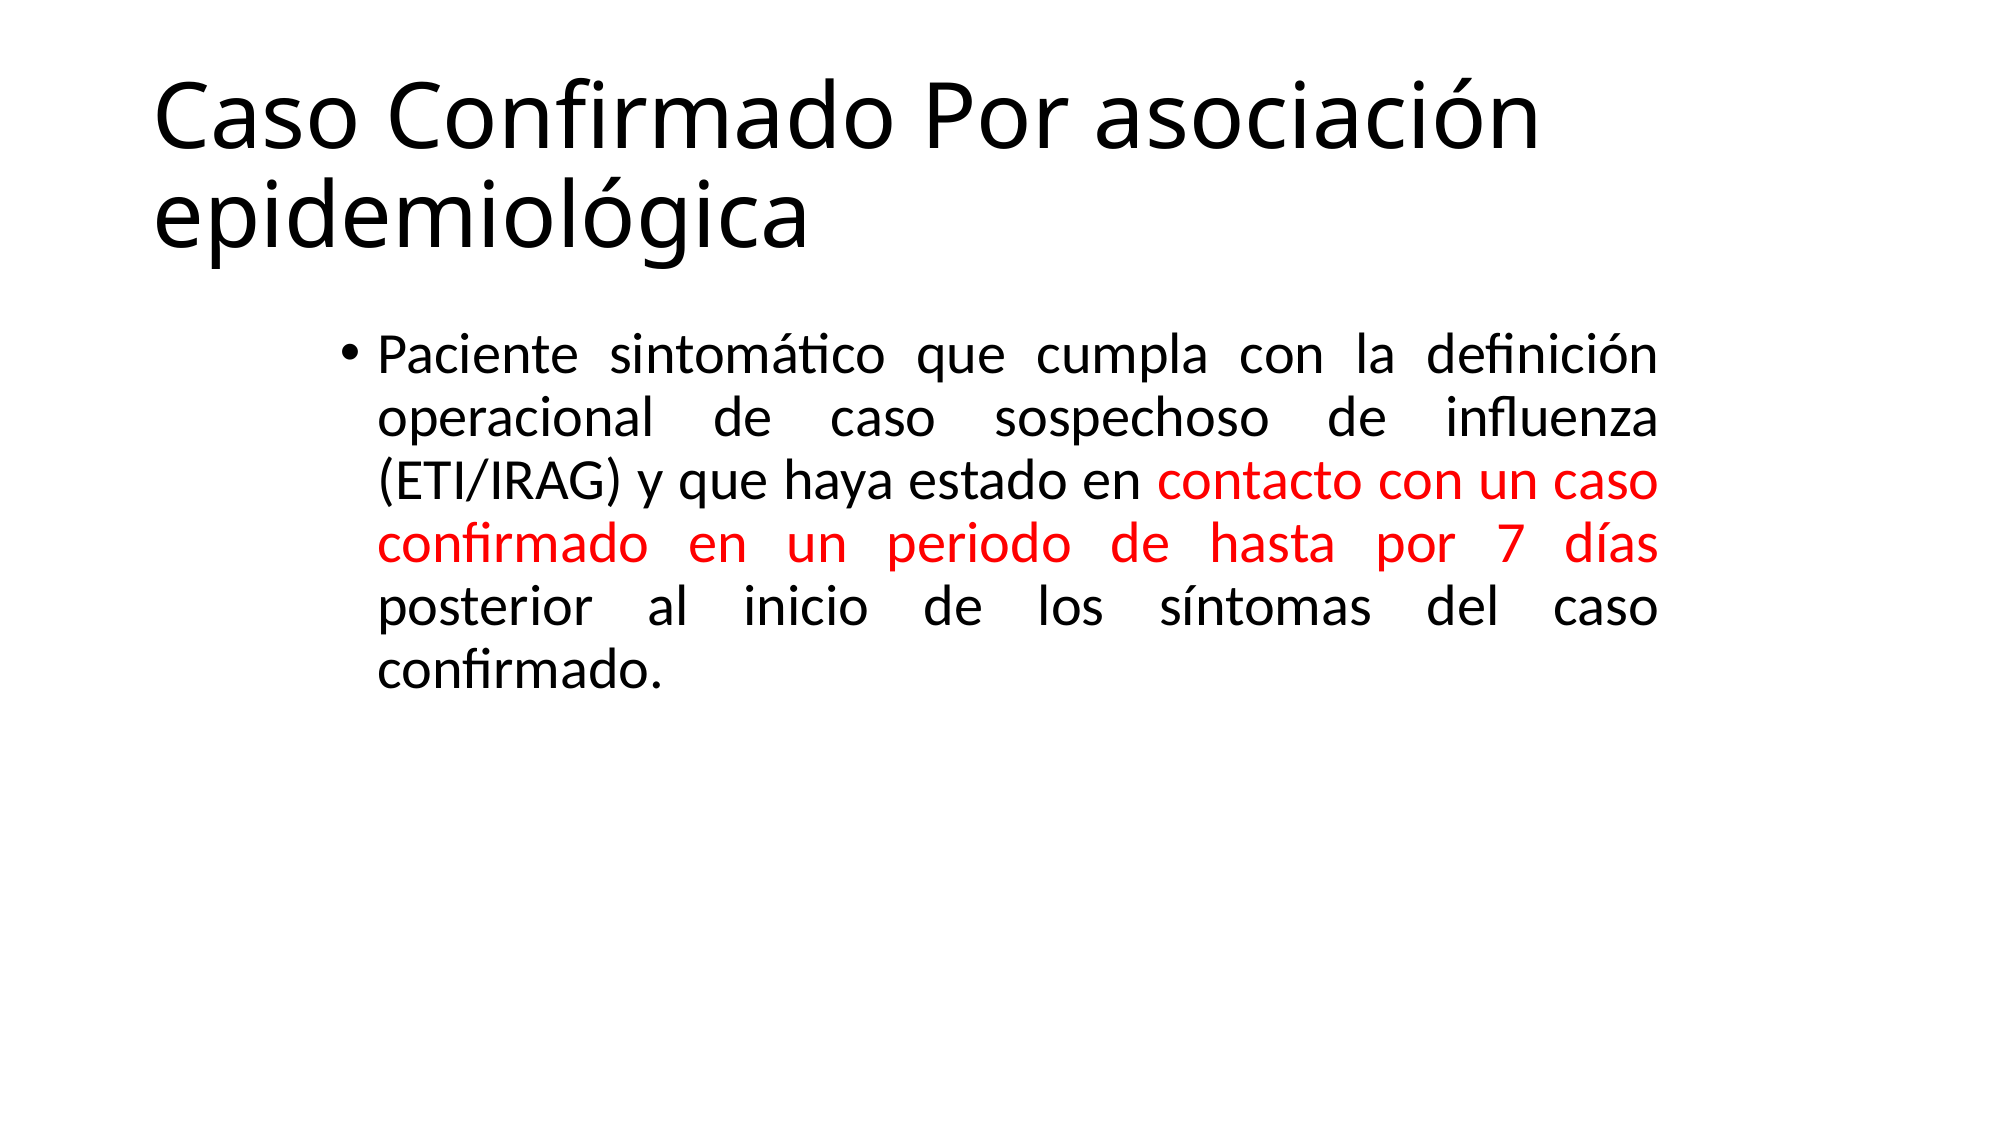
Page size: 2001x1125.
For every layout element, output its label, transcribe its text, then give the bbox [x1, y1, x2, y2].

title Caso Confirmado Por asociación epidemiológica [137, 59, 1863, 278]
list Paciente sintomático que cumpla con la definición operacional de caso sospechoso de influenza (ETI/IRAG) y que haya estado en contacto con un caso confirmado en un periodo de hasta por 7 días posterior al inicio de los síntomas del caso confirmado. [324, 316, 1675, 1059]
